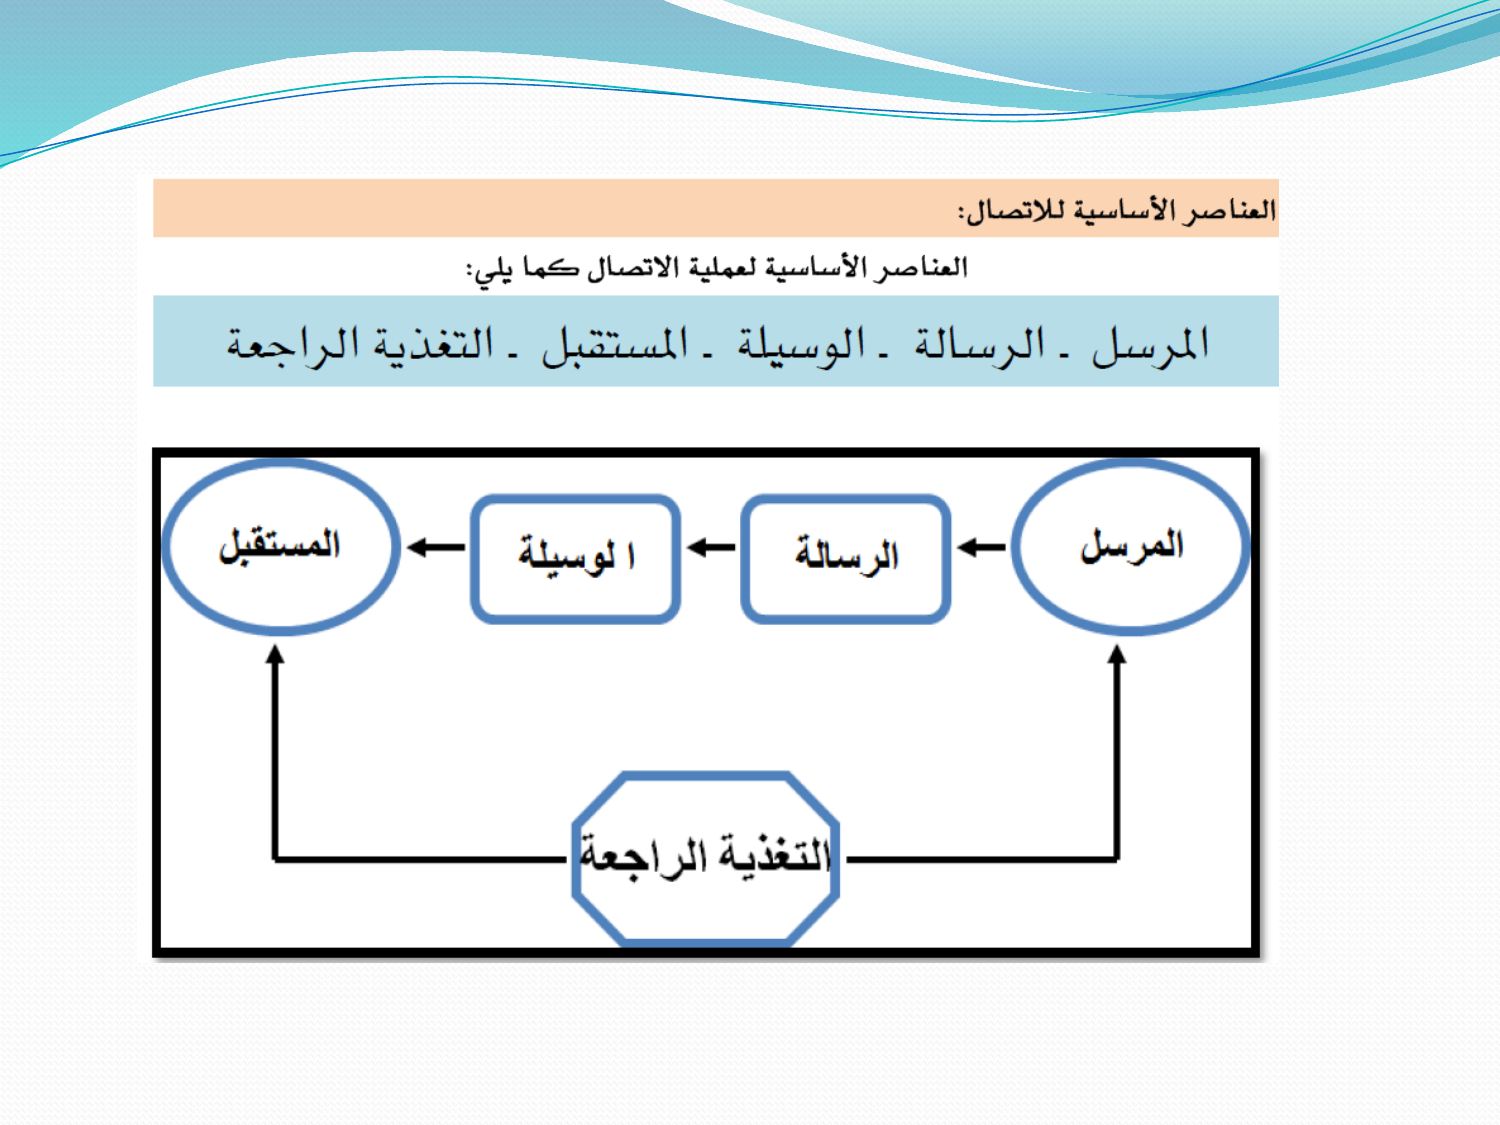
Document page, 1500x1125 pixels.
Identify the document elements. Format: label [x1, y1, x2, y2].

picture [137, 174, 1279, 963]
